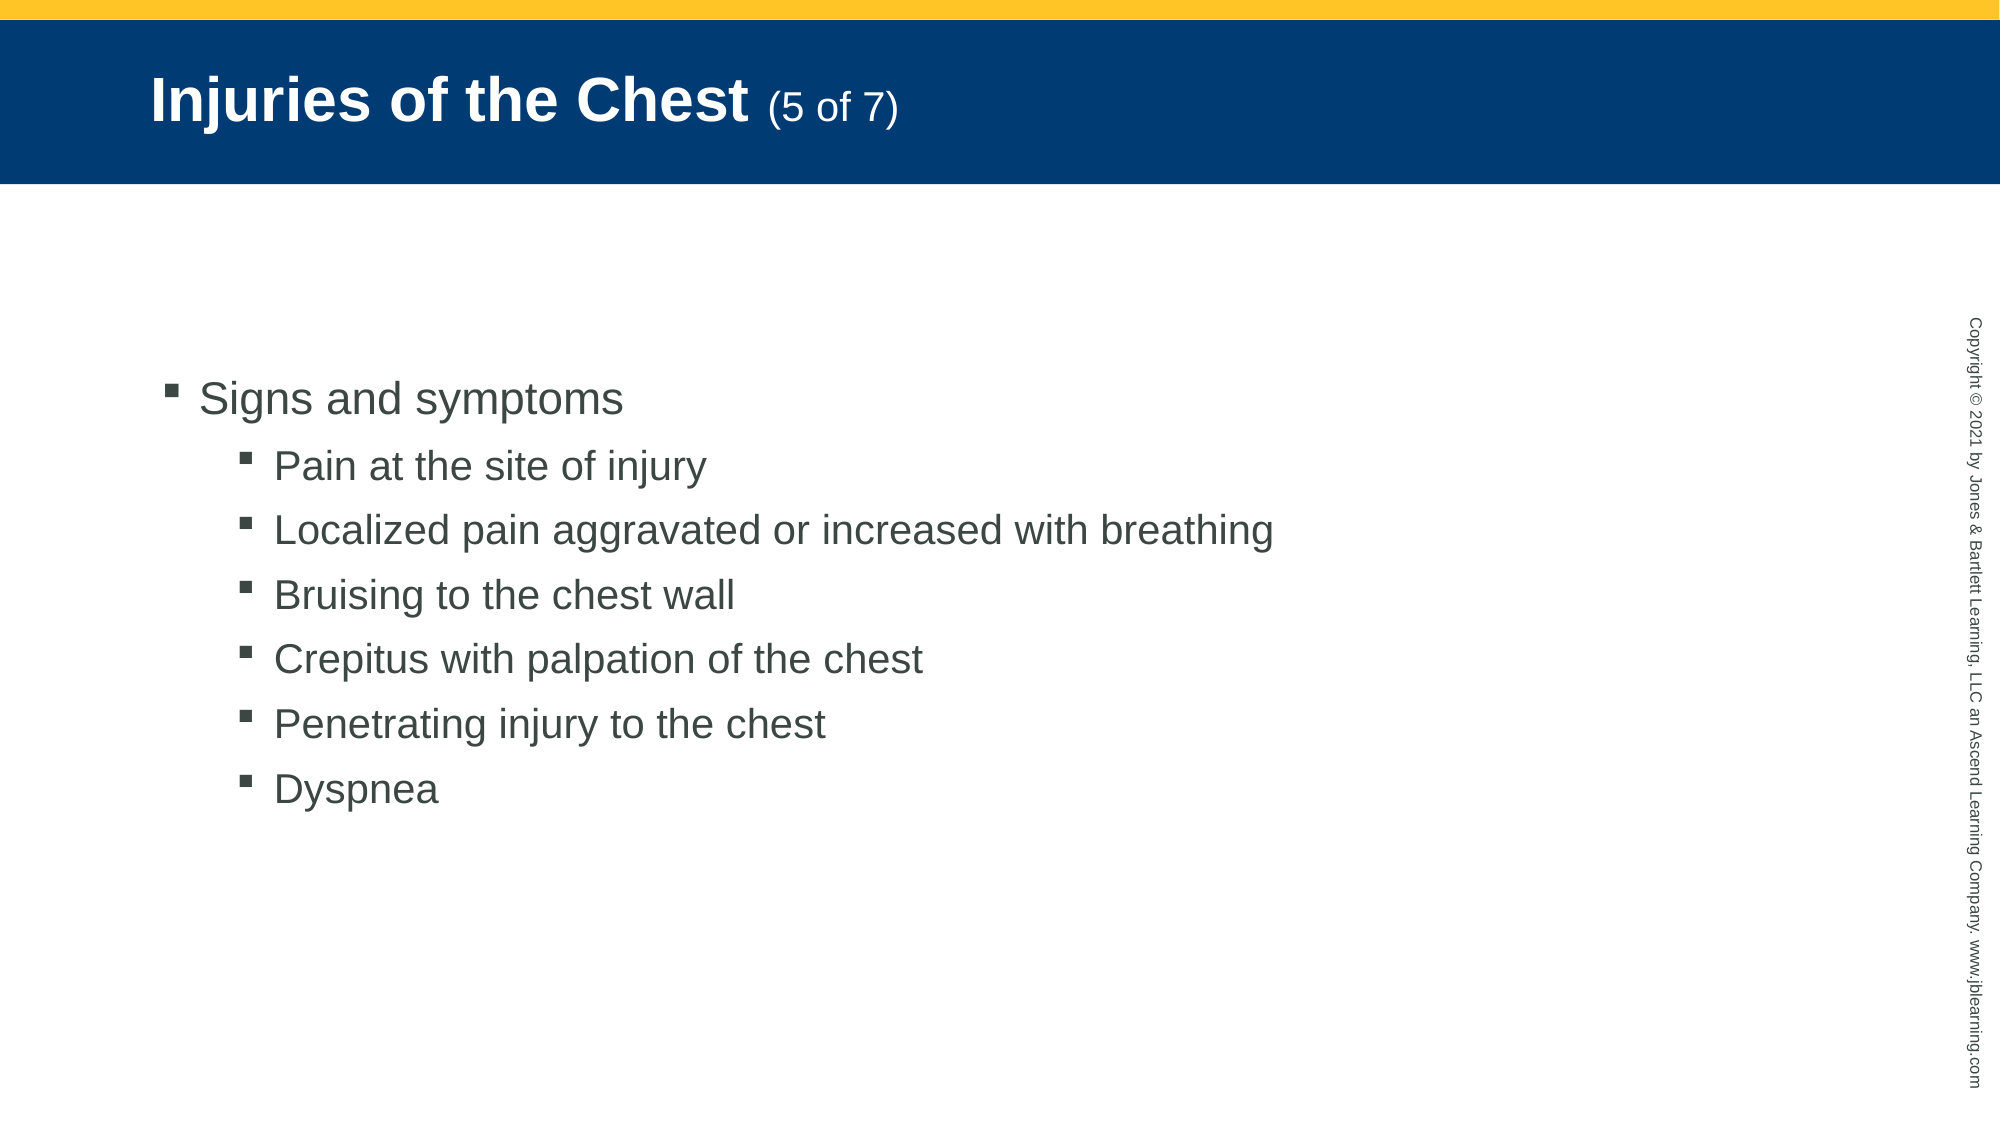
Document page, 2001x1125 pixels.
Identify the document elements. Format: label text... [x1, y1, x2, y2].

list Signs and symptoms Pain at the site of injury Localized pain aggravated or increased with breathing Bruising to the chest wall Crepitus with palpation of the chest Penetrating injury to the chest Dyspnea [146, 361, 1859, 1016]
title Injuries of the Chest (5 of 7) [0, 19, 2000, 185]
